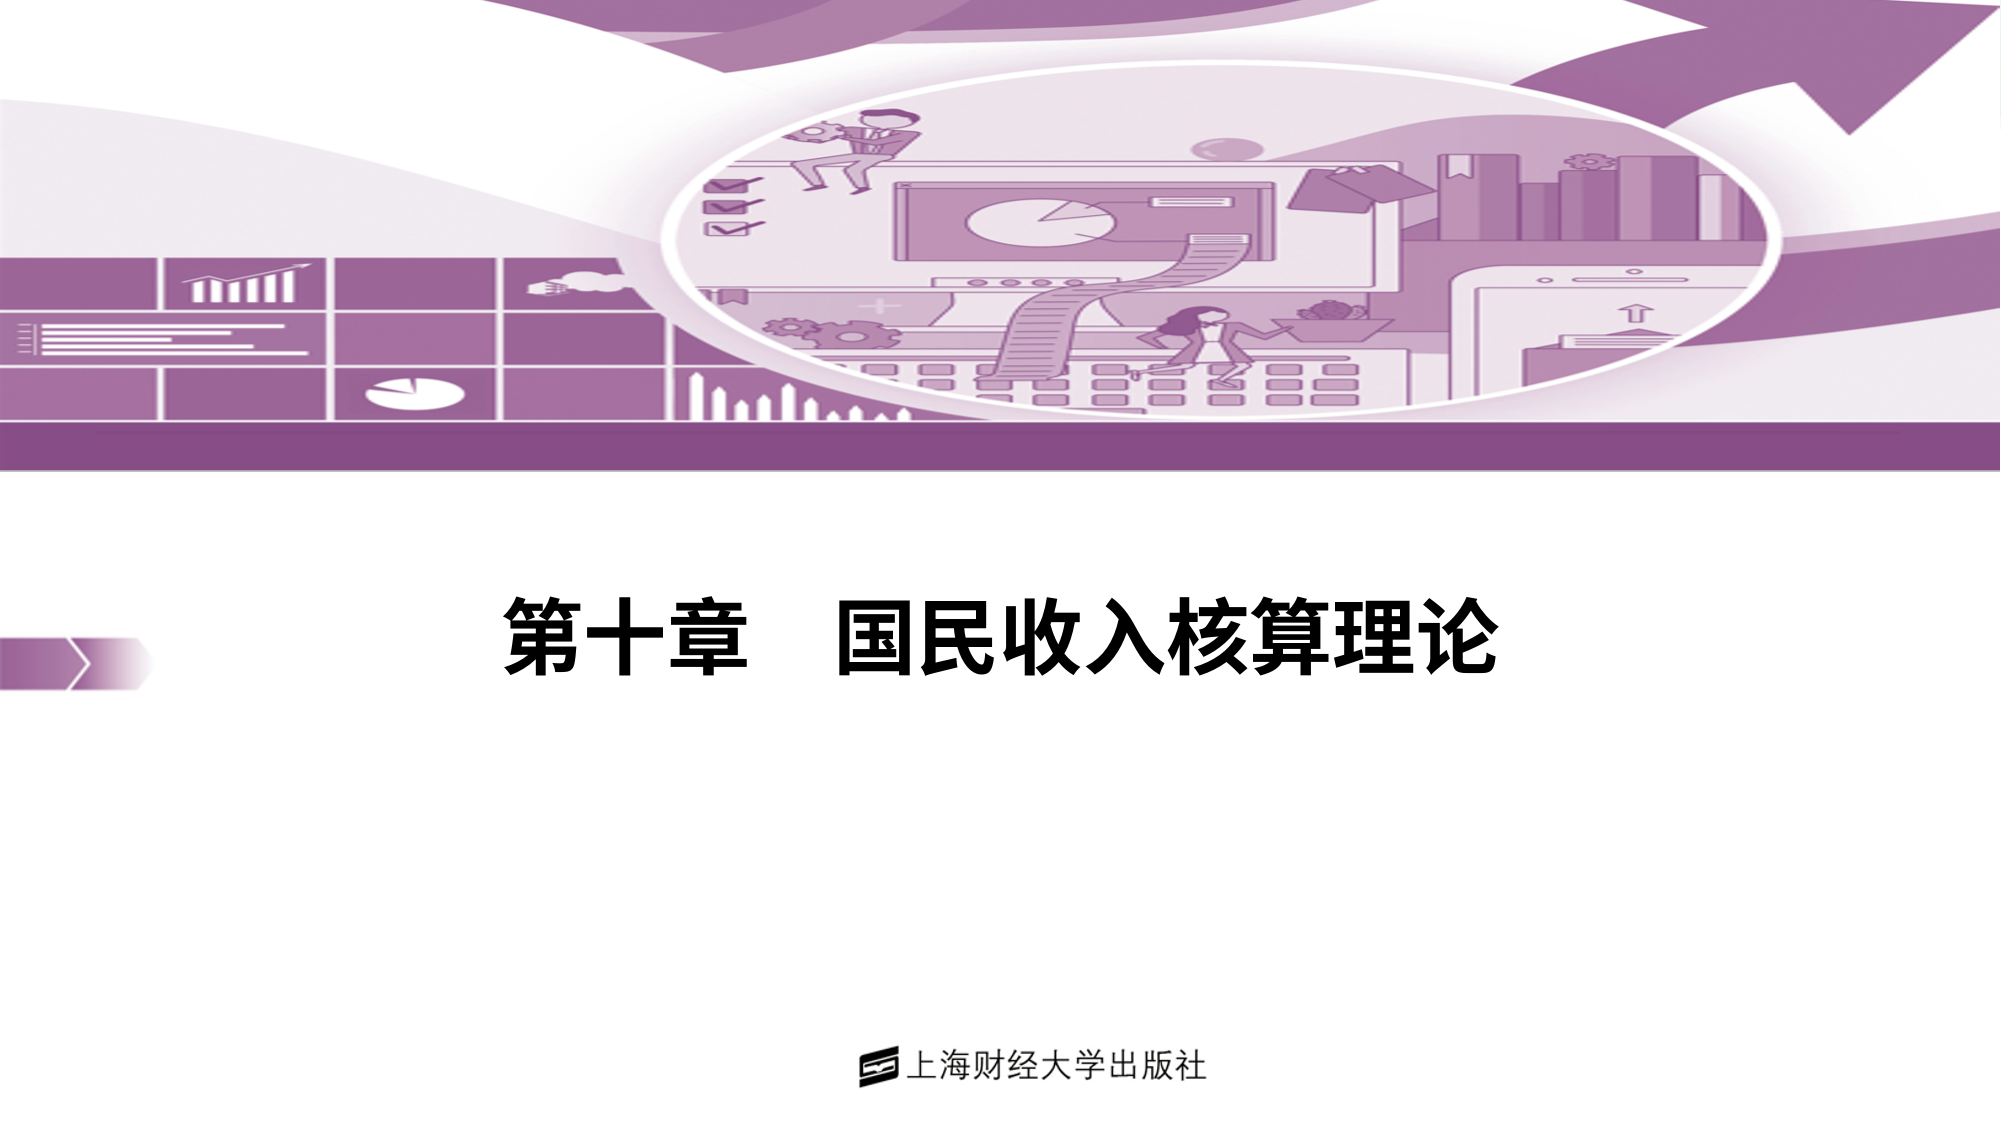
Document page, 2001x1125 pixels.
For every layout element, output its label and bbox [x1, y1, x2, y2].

list [0, 0, 2000, 1125]
